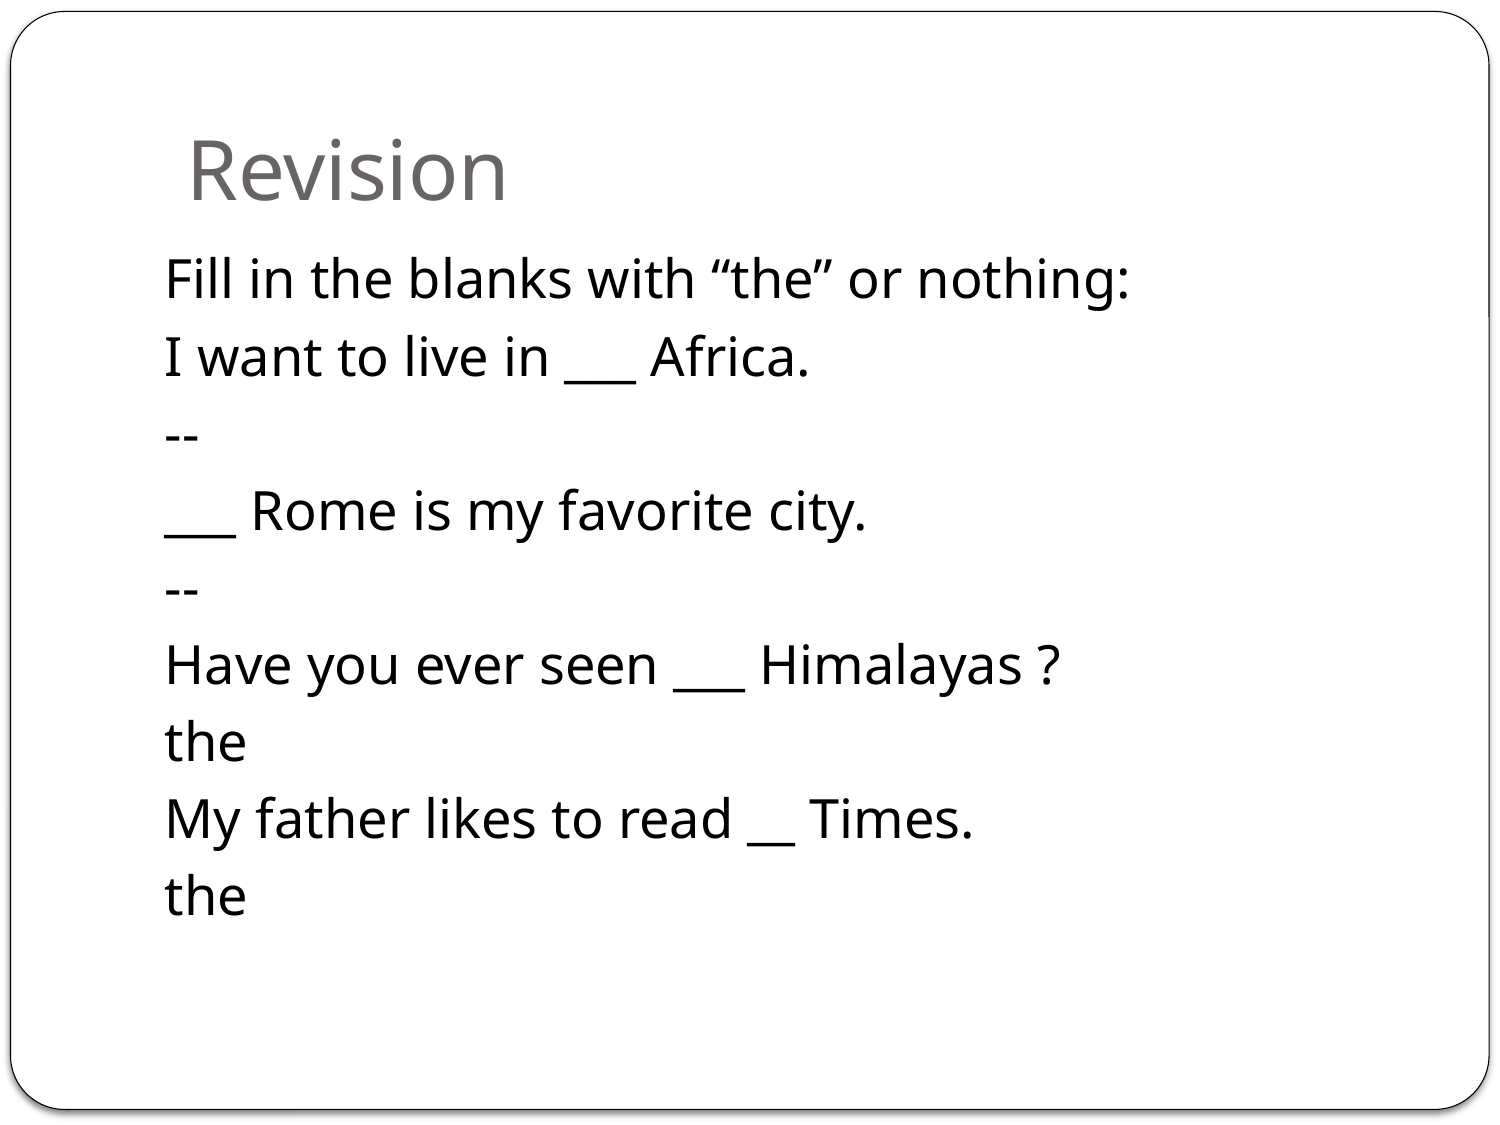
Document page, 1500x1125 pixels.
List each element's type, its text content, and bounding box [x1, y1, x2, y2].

title Revision [150, 45, 1425, 233]
list Fill in the blanks with “the” or nothing: I want to live in ___ Africa. -- ___ Rome is my favorite city. -- Have you ever seen ___ Himalayas ? the My father likes to read __ Times. the [150, 237, 1425, 988]
